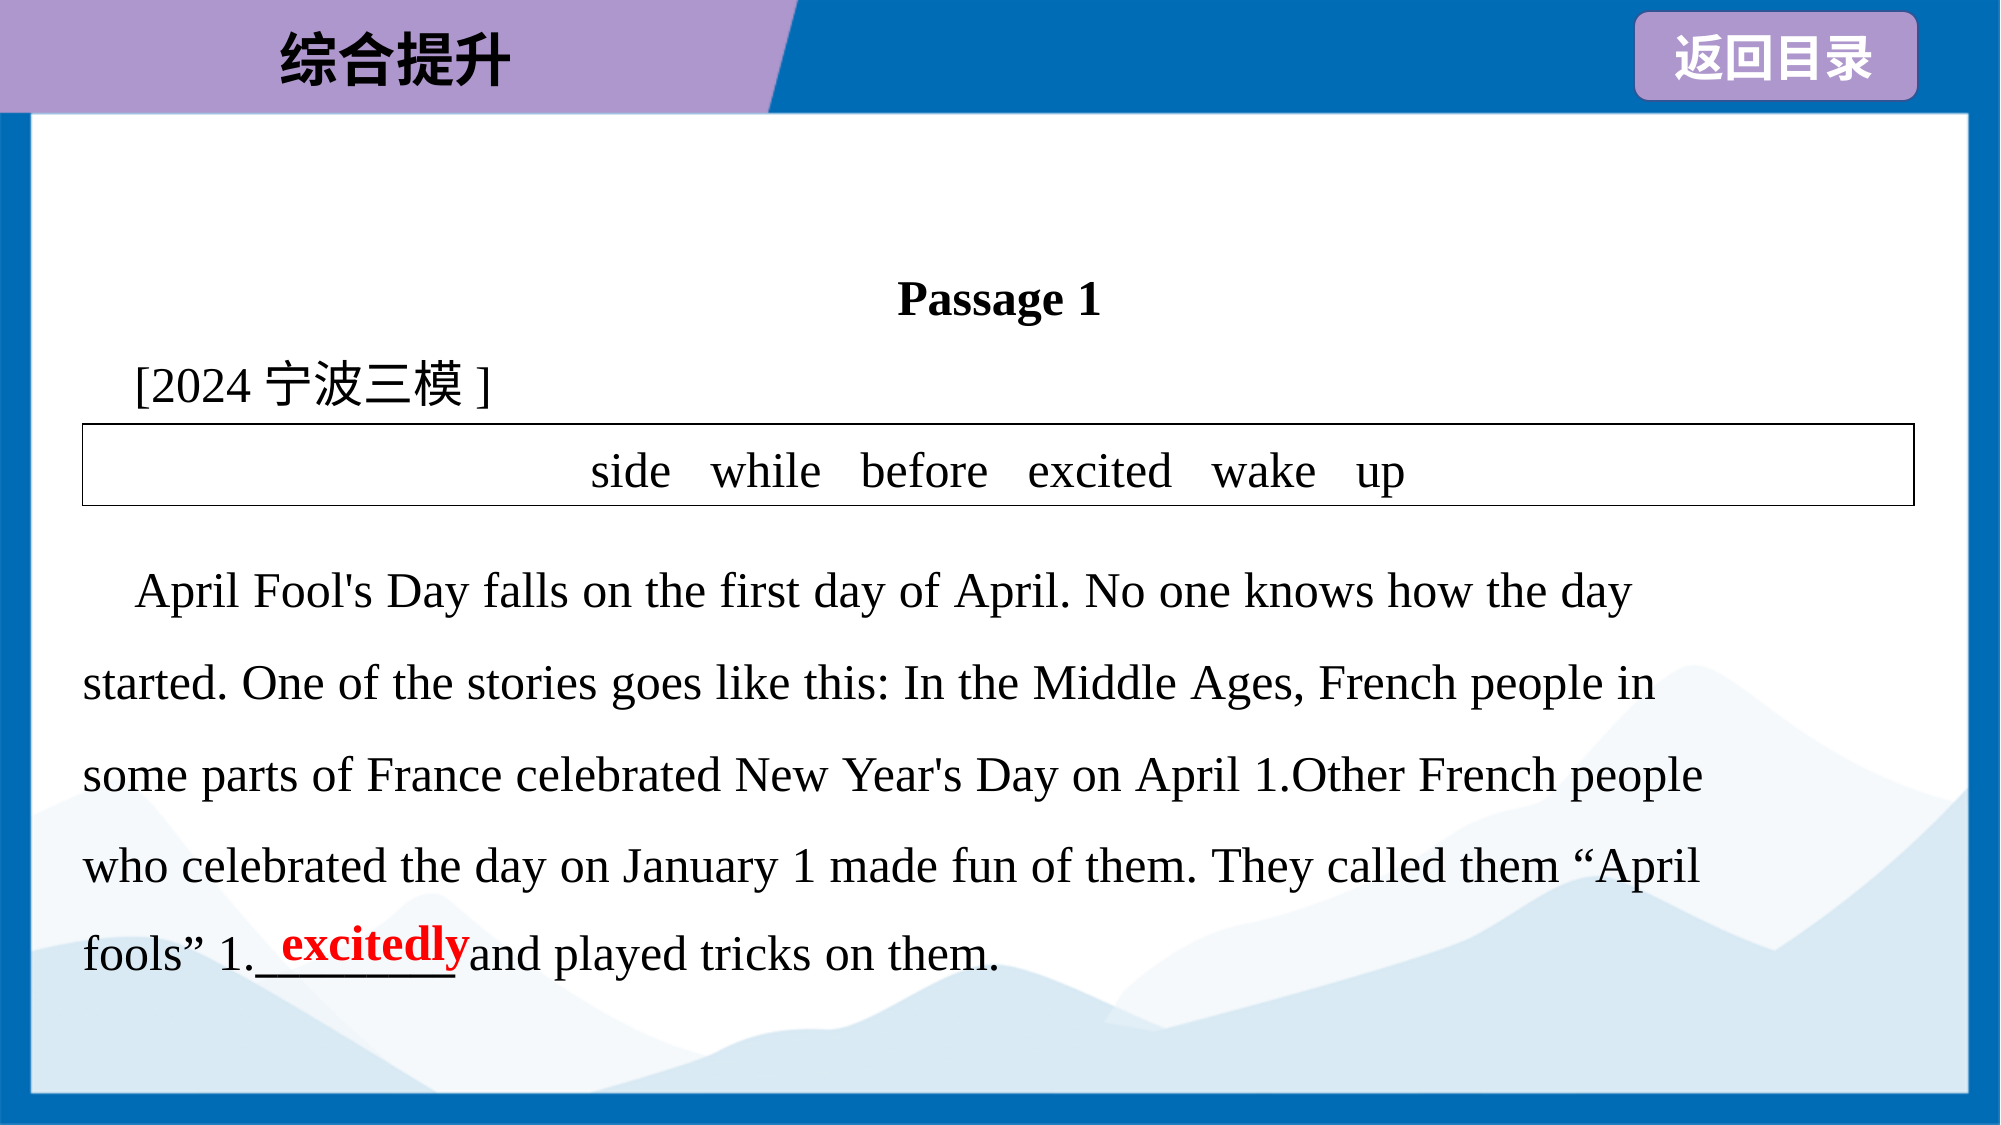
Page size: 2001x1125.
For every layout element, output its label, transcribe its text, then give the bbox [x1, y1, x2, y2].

text_box April Fool's Day falls on the first day of April. No one knows how the day started. One of the stories goes like this: In the Middle Ages, French people in some parts of France celebrated New Year's Day on April 1.Other French people who celebrated the day on January 1 made fun of them. They called them “April fools” 1._________ and played tricks on them. [82, 526, 1917, 971]
text_box Passage 1 [2024宁波三模] [82, 233, 1917, 404]
picture [0, 0, 2000, 1125]
text_box excitedly [263, 882, 489, 962]
table_header side while before excited wake up [83, 425, 1913, 505]
